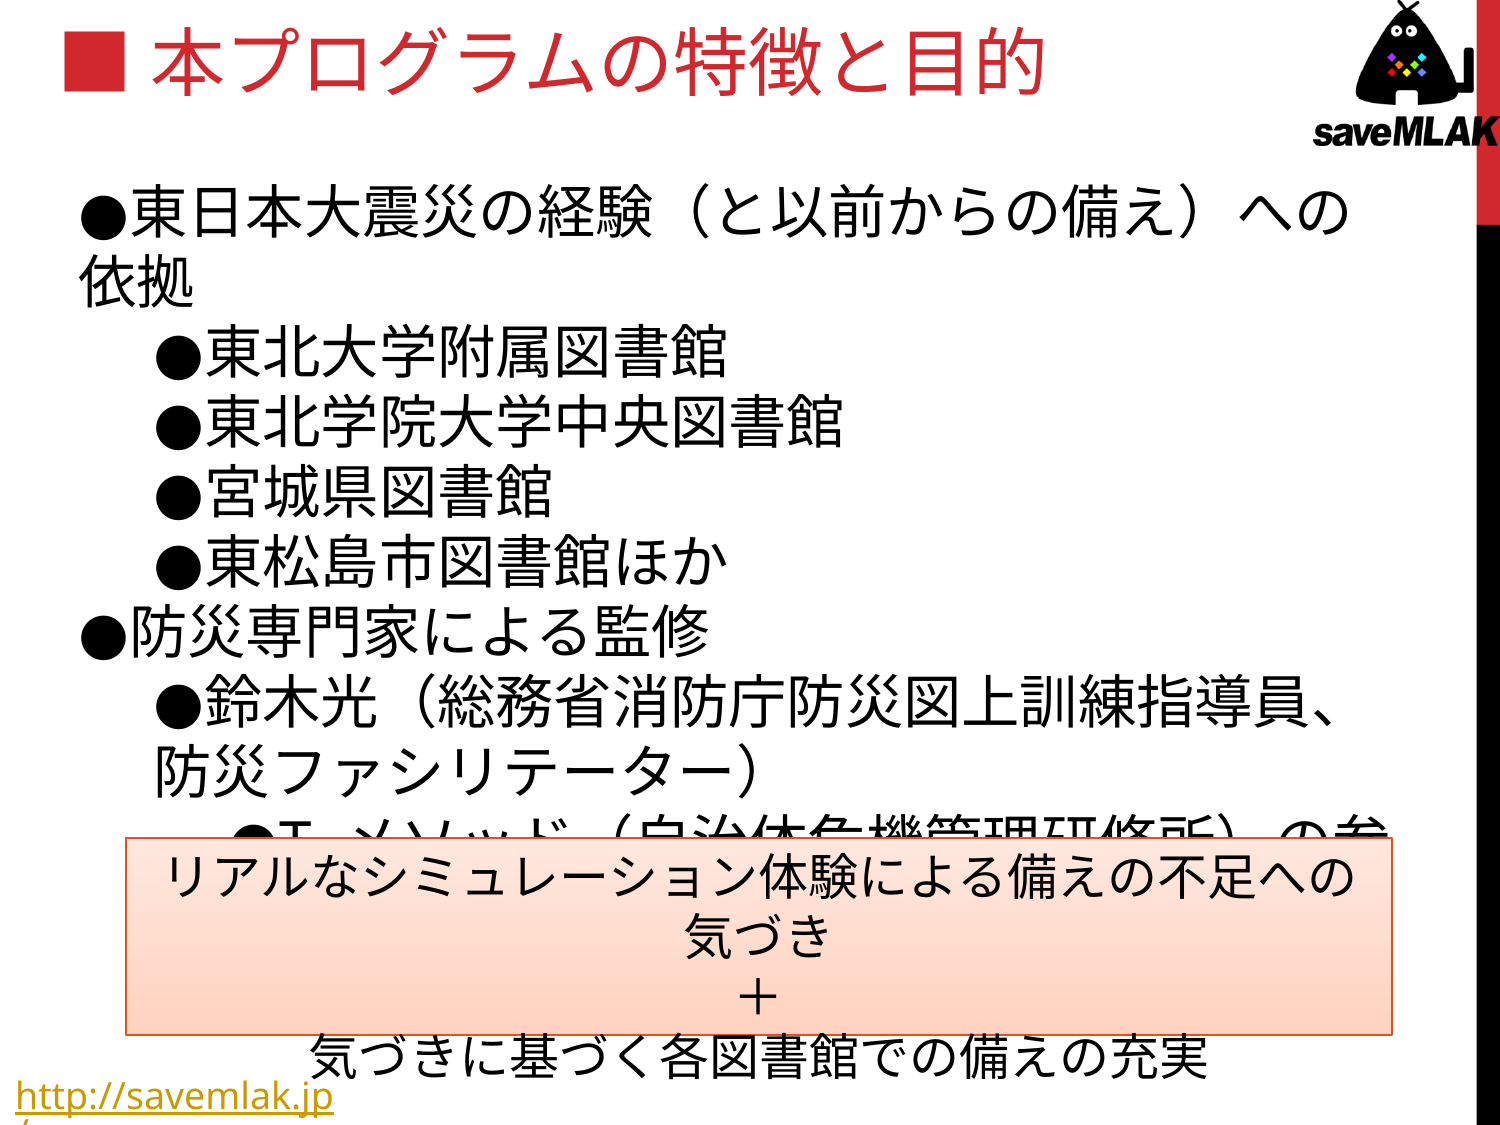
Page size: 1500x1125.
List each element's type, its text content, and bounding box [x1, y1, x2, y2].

title ■本プログラムの特徴と目的 [42, 40, 1281, 114]
text_box リアルなシミュレーション体験による備えの不足への気づき ＋ 気づきに基づく各図書館での備えの充実 [126, 838, 1392, 1035]
text_box http://savemlak.jp/ [0, 1064, 352, 1125]
text_box 東日本大震災の経験（と以前からの備え）への依拠 東北大学附属図書館 東北学院大学中央図書館 宮城県図書館 東松島市図書館ほか 防災専門家による監修 鈴木光（総務省消防庁防災図上訓練指導員、防災ファシリテーター） T-メソッド（自治体危機管理研修所）の参照 [63, 168, 1423, 820]
picture [1313, 0, 1500, 146]
